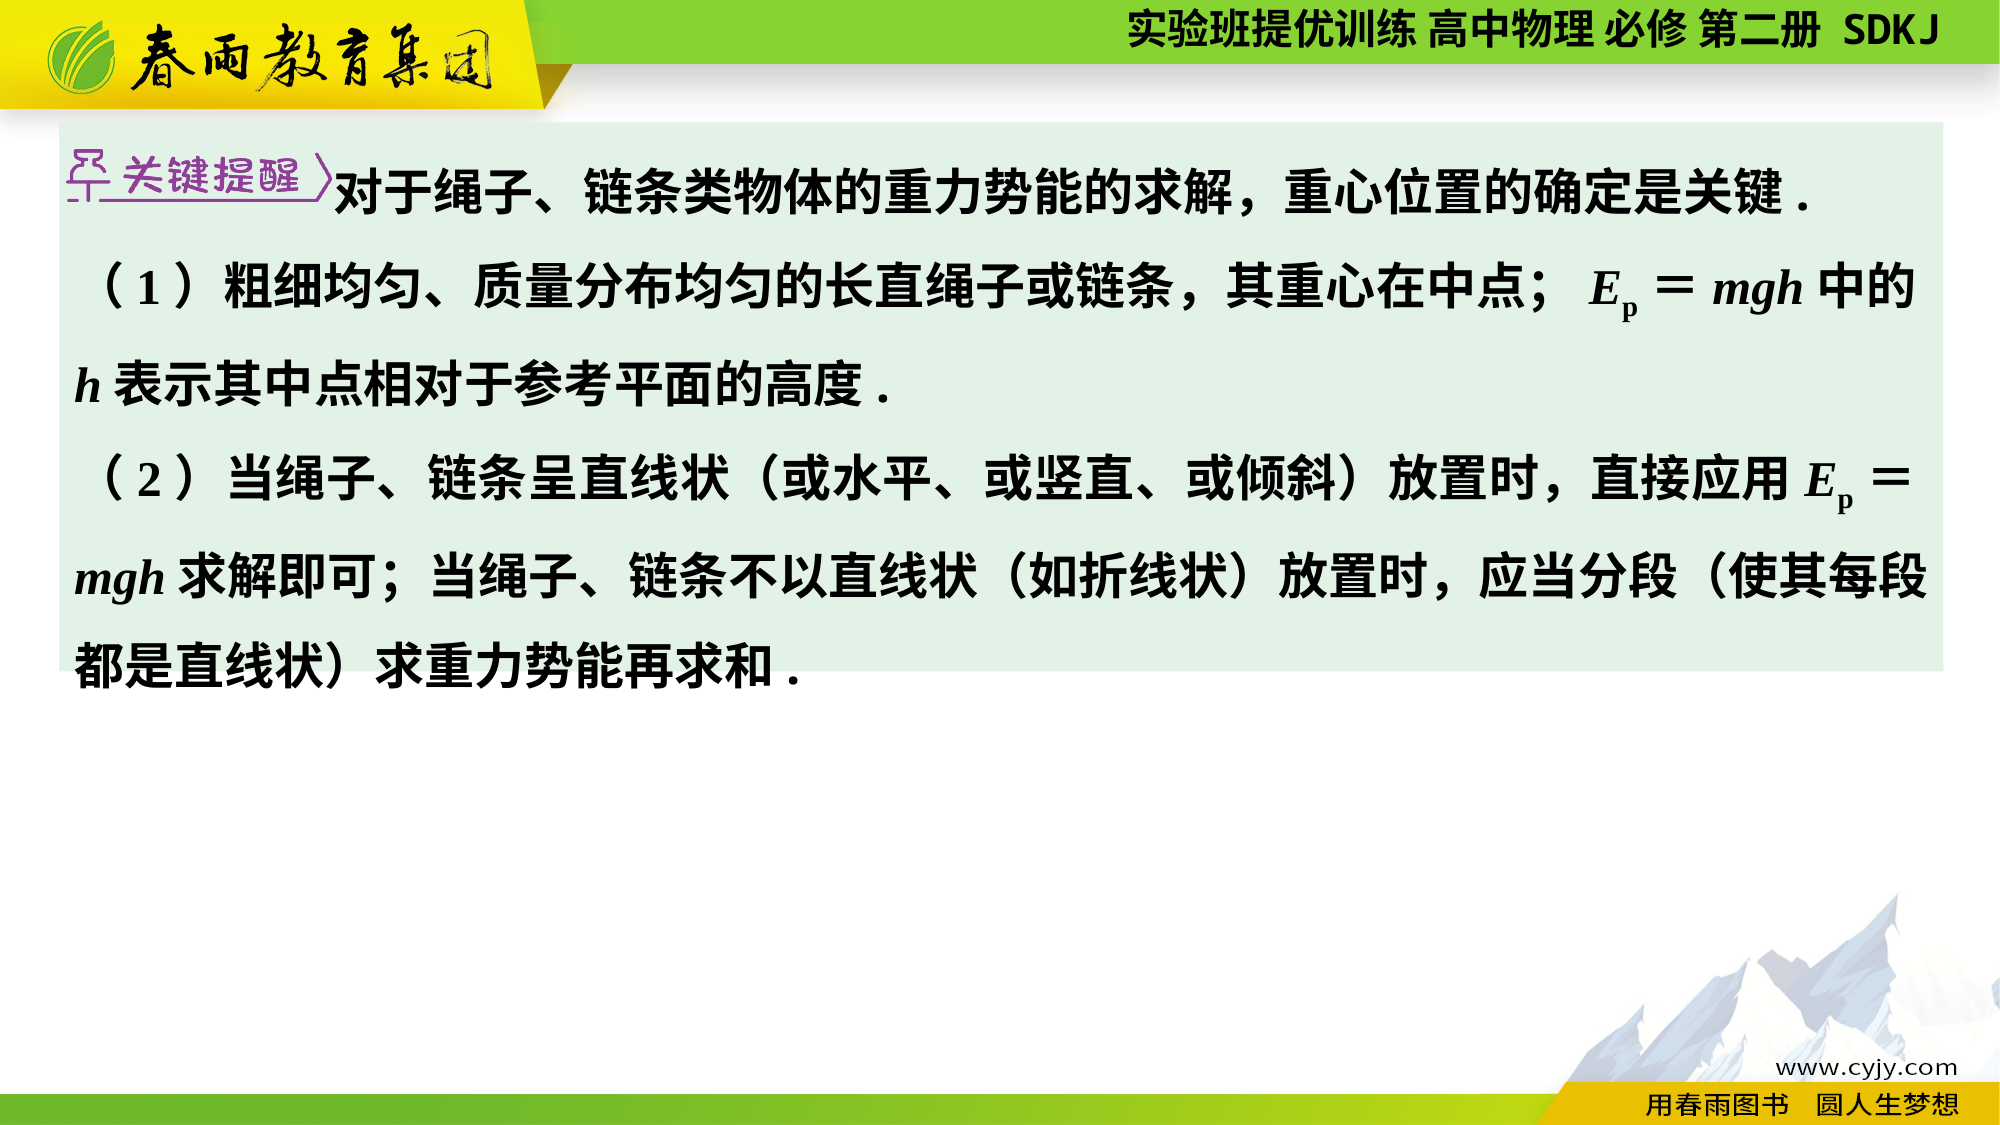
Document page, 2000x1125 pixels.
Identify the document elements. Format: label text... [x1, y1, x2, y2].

picture [0, 0, 2000, 1125]
list 对于绳子、链条类物体的重力势能的求解，重心位置的确定是关键. （1）粗细均匀、质量分布均匀的长直绳子或链条，其重心在中点；Ep＝mgh中的h表示其中点相对于参考平面的高度. （2）当绳子、链条呈直线状（或水平、或竖直、或倾斜）放置时，直接应用Ep＝mgh求解即可；当绳子、链条不以直线状（如折线状）放置时，应当分段（使其每段都是直线状）求重力势能再求和. [59, 122, 1944, 672]
